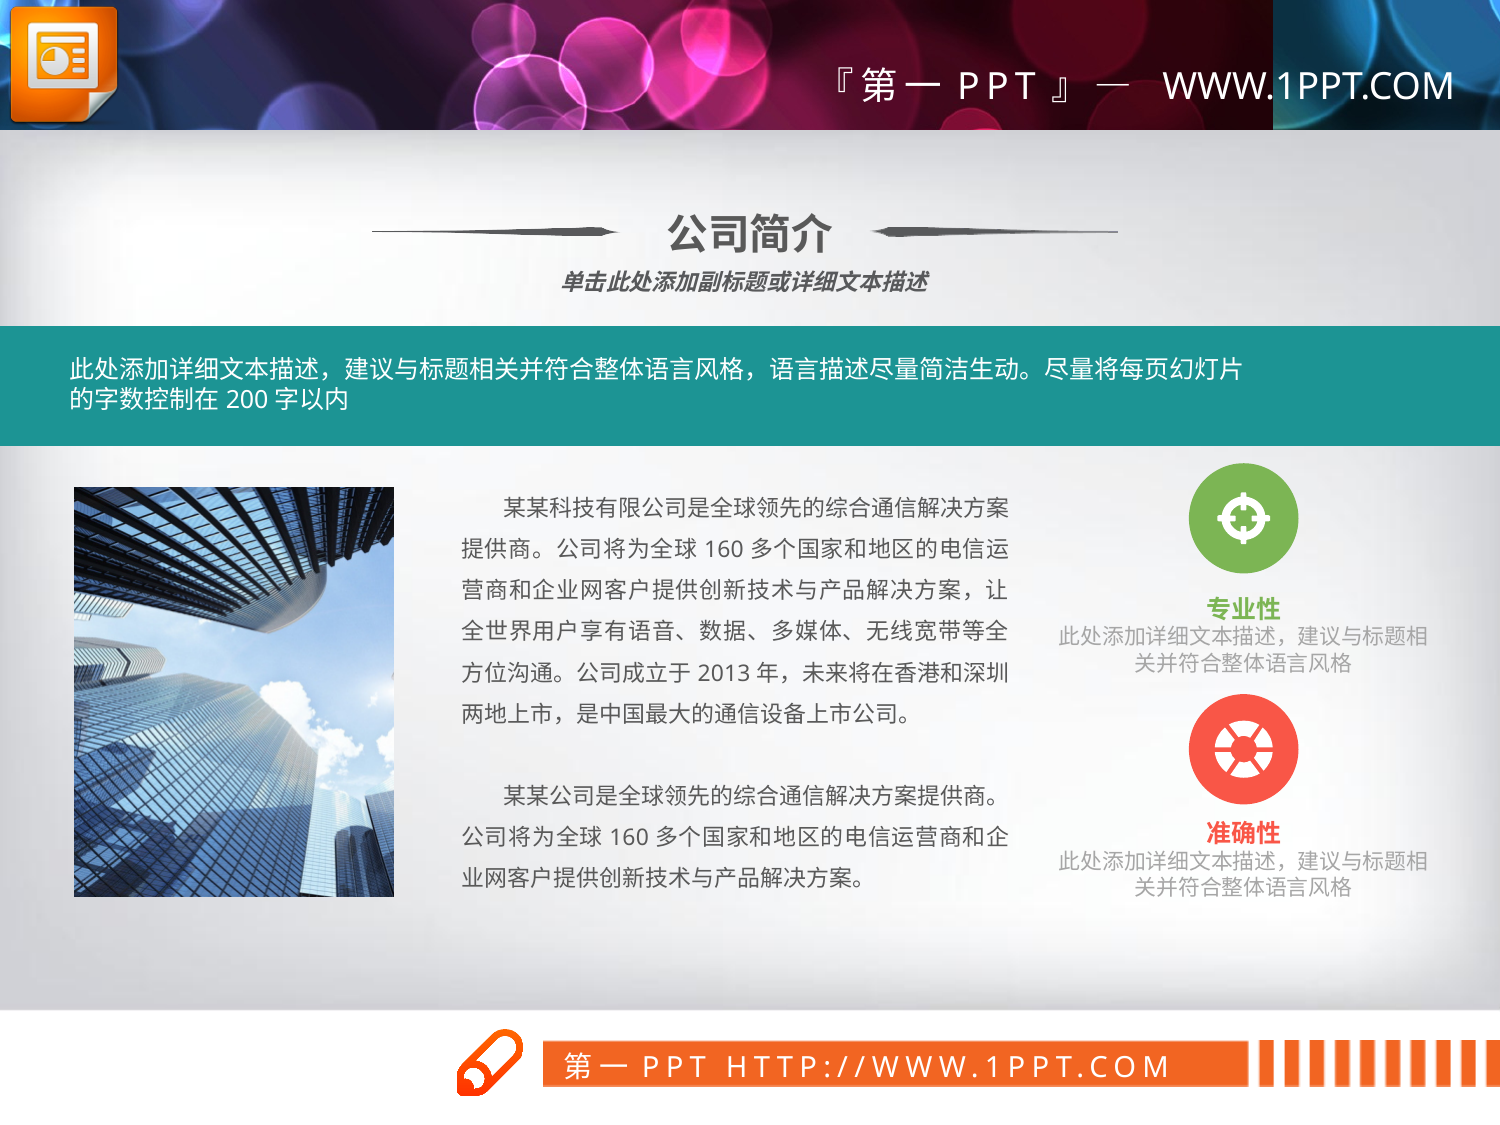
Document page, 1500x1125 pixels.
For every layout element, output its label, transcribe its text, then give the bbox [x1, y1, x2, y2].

picture [0, 0, 1500, 326]
text_box [1188, 463, 1299, 559]
text_box 单击此处添加副标题或详细文本描述 [545, 260, 943, 303]
text_box 专业性 此处添加详细文本描述，建议与标题相关并符合整体语言风格 [1050, 559, 1438, 680]
picture [0, 446, 1500, 1012]
text_box 准确性 此处添加详细文本描述，建议与标题相关并符合整体语言风格 [1050, 783, 1438, 904]
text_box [1214, 720, 1273, 779]
picture [543, 1040, 1500, 1087]
text_box [1188, 694, 1299, 783]
text_box 某某科技有限公司是全球领先的综合通信解决方案提供商。公司将为全球160多个国家和地区的电信运营商和企业网客户提供创新技术与产品解决方案，让全世界用户享有语音、数据、多媒体、无线宽带等全方位沟通。公司成立于2013年，未来将在香港和深圳两地上市，是中国最大的通信设备上市公司。 某某公司是全球领先的综合通信解决方案提供商。公司将为全球160多个国家和地区的电信运营商和企业网客户提供创新技术与产品解决方案。 [461, 479, 1010, 892]
text_box [0, 326, 1500, 446]
text_box [1217, 492, 1271, 545]
text_box 公司简介 [584, 208, 916, 259]
text_box 此处添加详细文本描述，建议与标题相关并符合整体语言风格，语言描述尽量简洁生动。尽量将每页幻灯片的字数控制在200字以内 [62, 350, 1275, 418]
